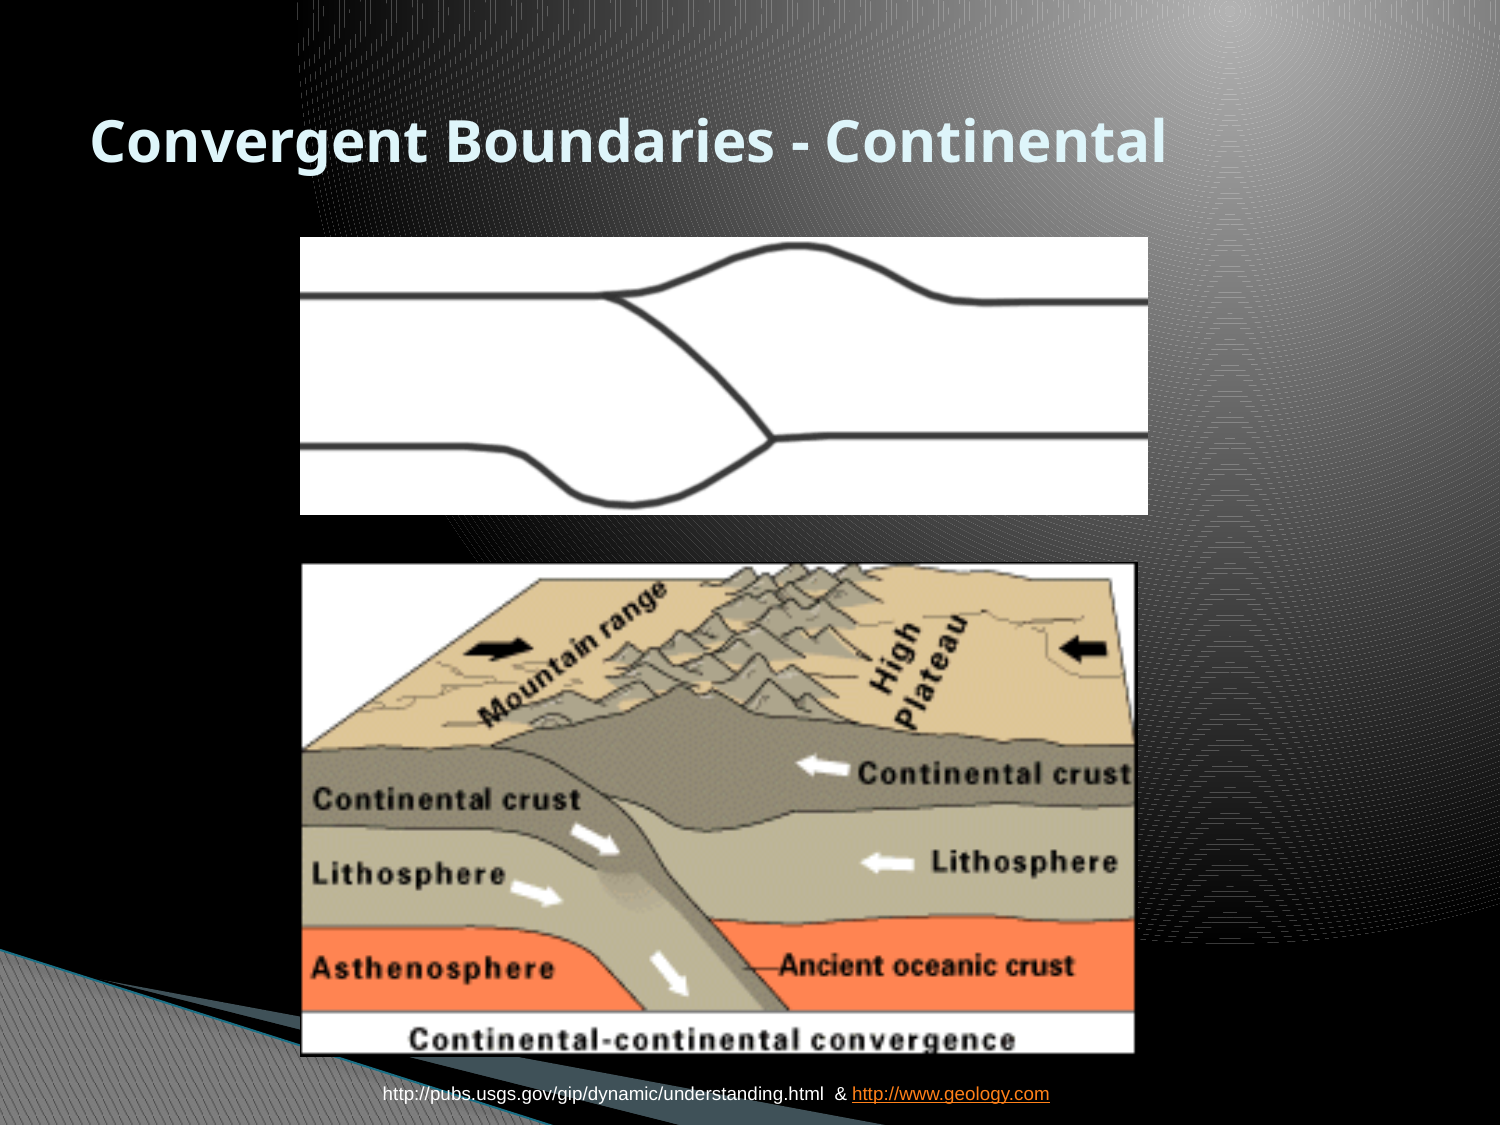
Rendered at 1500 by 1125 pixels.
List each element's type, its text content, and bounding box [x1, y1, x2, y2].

picture [0, 562, 1138, 1125]
title Convergent Boundaries - Continental [75, 45, 1425, 233]
picture [299, 237, 1148, 515]
text_box http://pubs.usgs.gov/gip/dynamic/understanding.html & http://www.geology.com [262, 1074, 1175, 1112]
